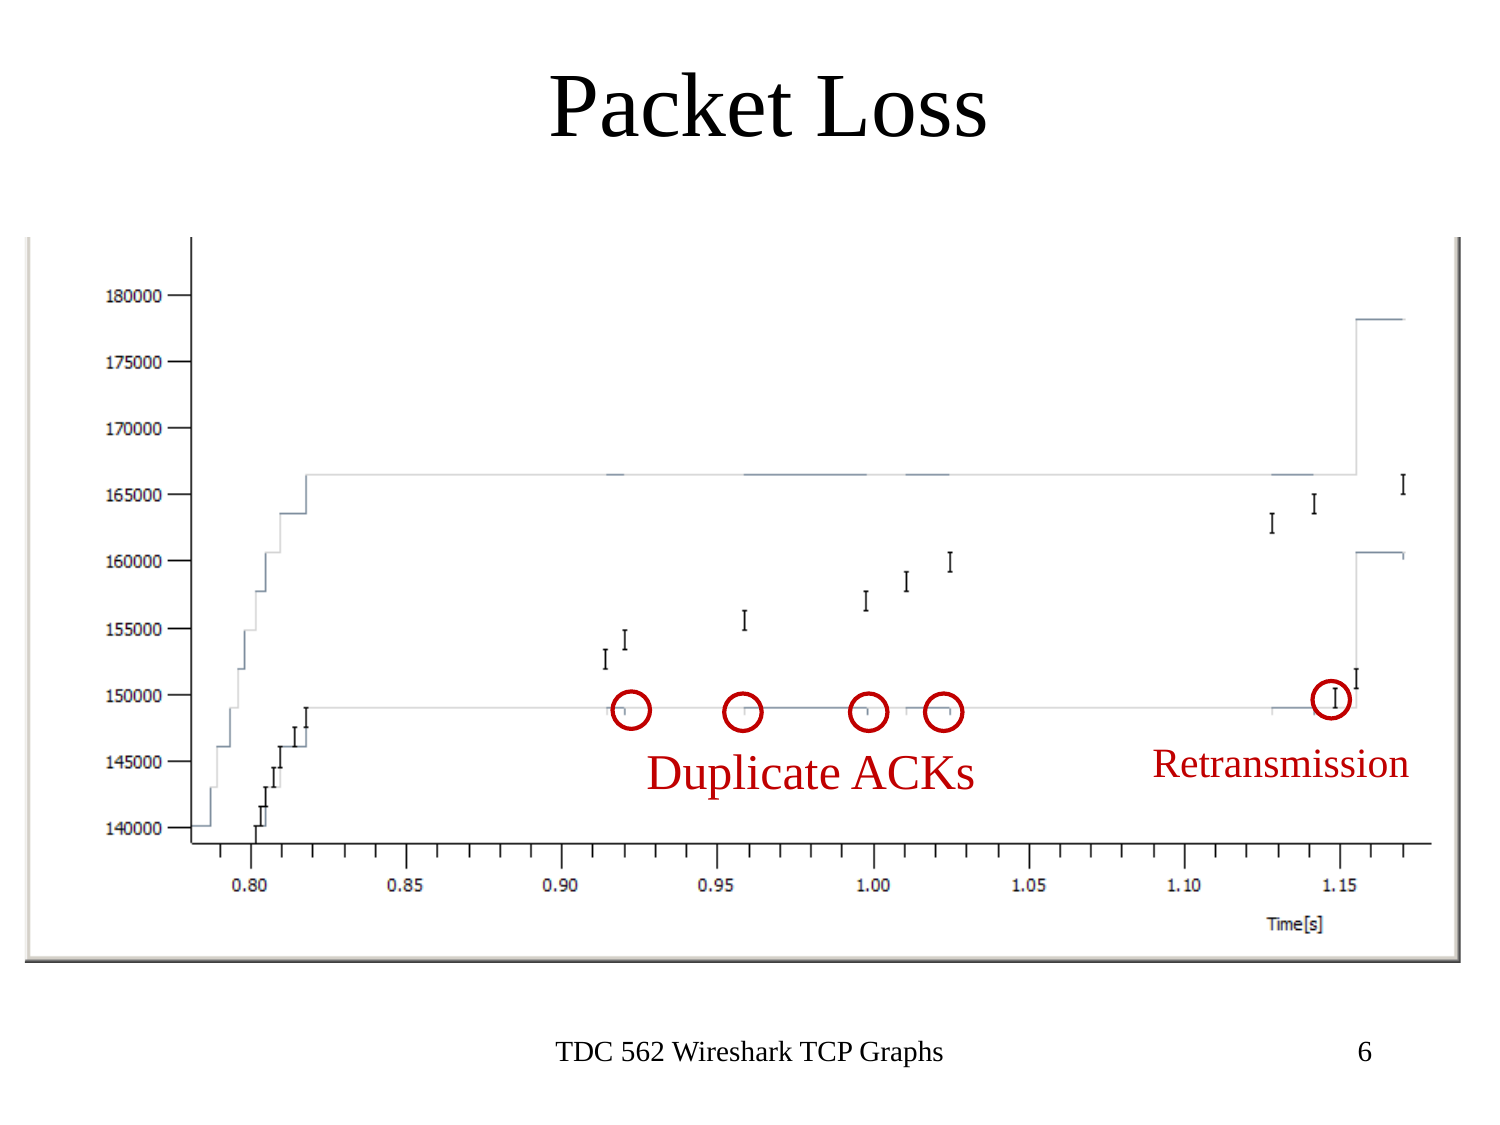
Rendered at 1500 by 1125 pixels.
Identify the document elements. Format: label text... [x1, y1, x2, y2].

slide_number 6 [1074, 1024, 1388, 1101]
picture [24, 237, 1461, 963]
footer TDC 562 Wireshark TCP Graphs [512, 1024, 988, 1101]
title Packet Loss [176, 37, 1363, 163]
